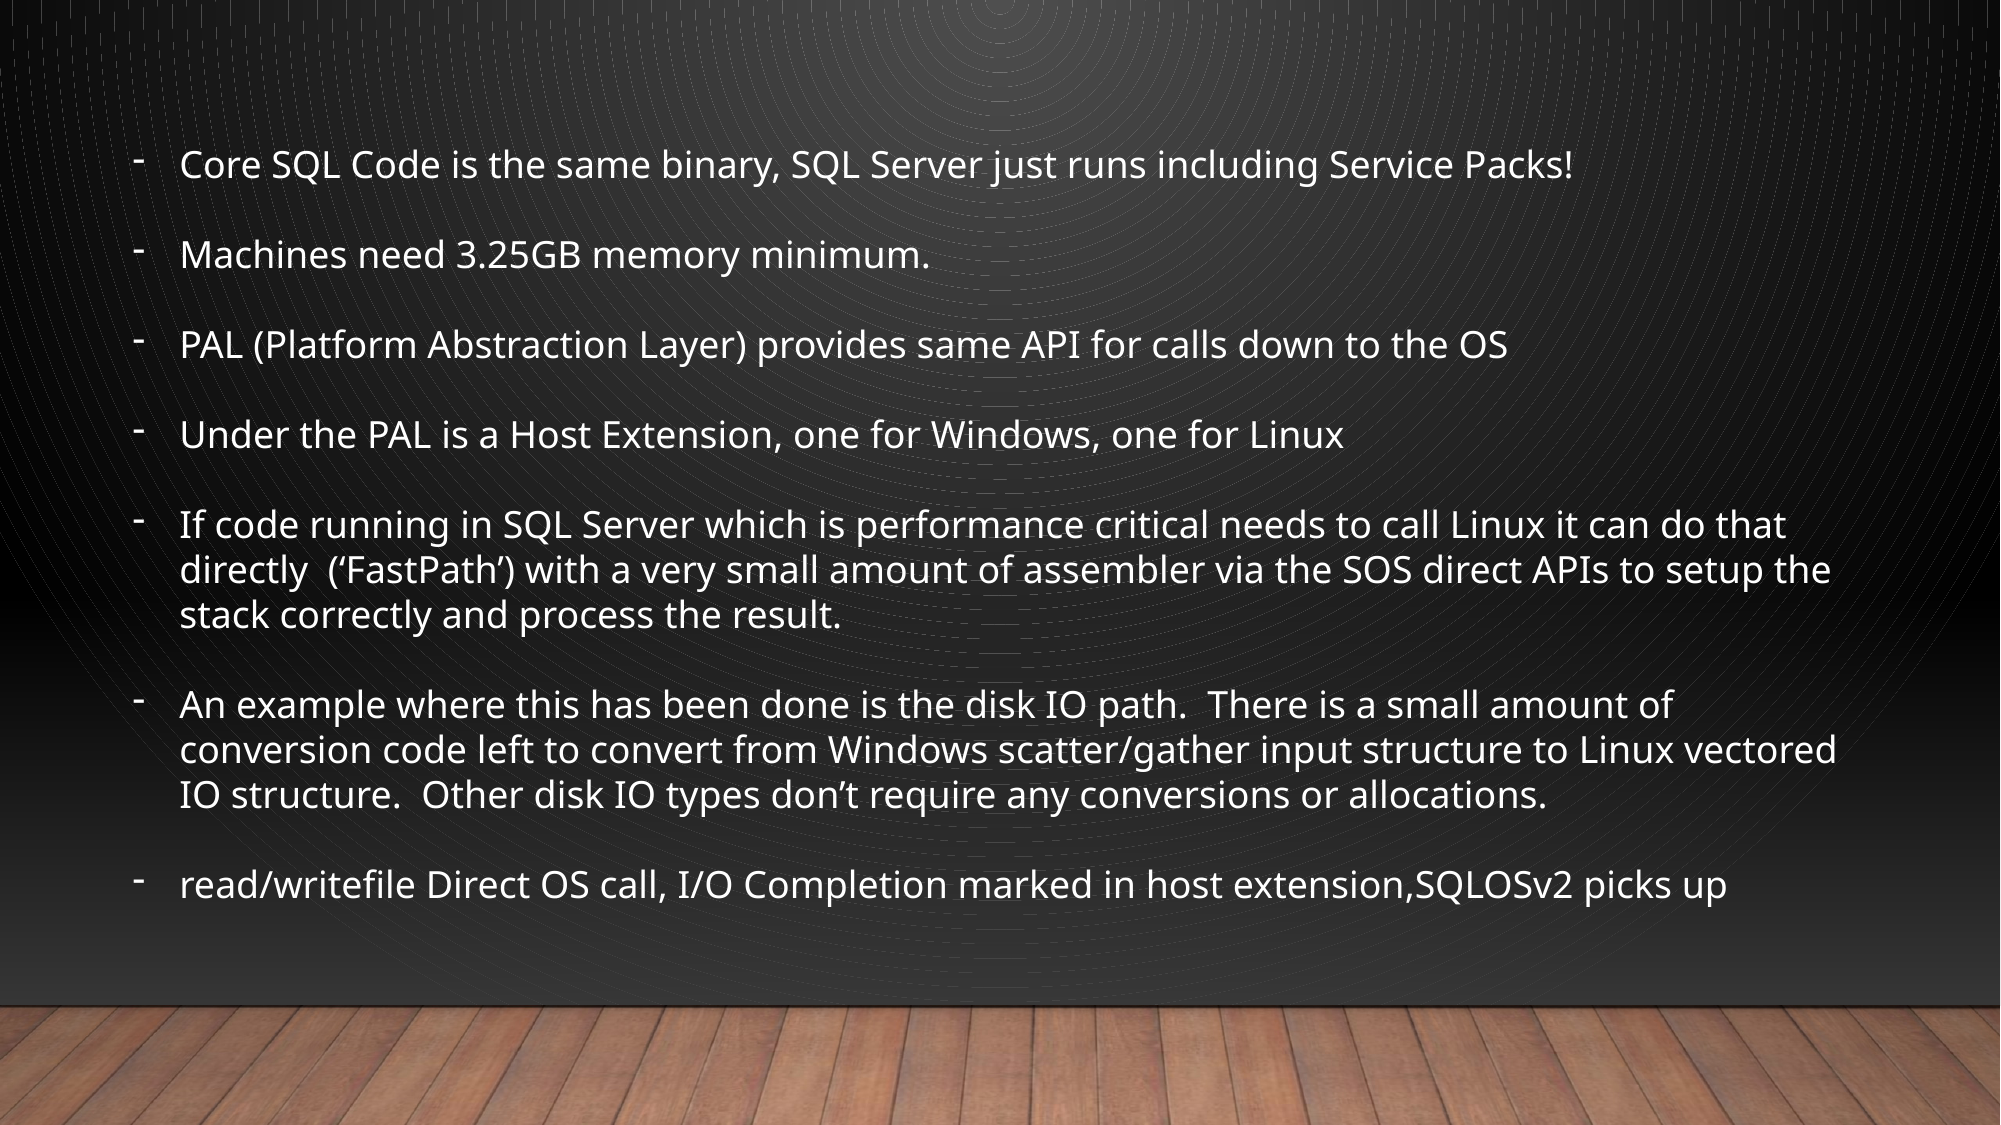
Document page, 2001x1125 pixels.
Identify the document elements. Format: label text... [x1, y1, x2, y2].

text_box Core SQL Code is the same binary, SQL Server just runs including Service Packs! Machines need 3.25GB memory minimum. PAL (Platform Abstraction Layer) provides same API for calls down to the OS Under the PAL is a Host Extension, one for Windows, one for Linux If code running in SQL Server which is performance critical needs to call Linux it can do that directly (‘FastPath’) with a very small amount of assembler via the SOS direct APIs to setup the stack correctly and process the result. An example where this has been done is the disk IO path. There is a small amount of conversion code left to convert from Windows scatter/gather input structure to Linux vectored IO structure. Other disk IO types don’t require any conversions or allocations. read/writefile Direct OS call, I/O Completion marked in host extension,SQLOSv2 picks up [117, 133, 1886, 914]
picture [0, 1005, 2000, 1125]
